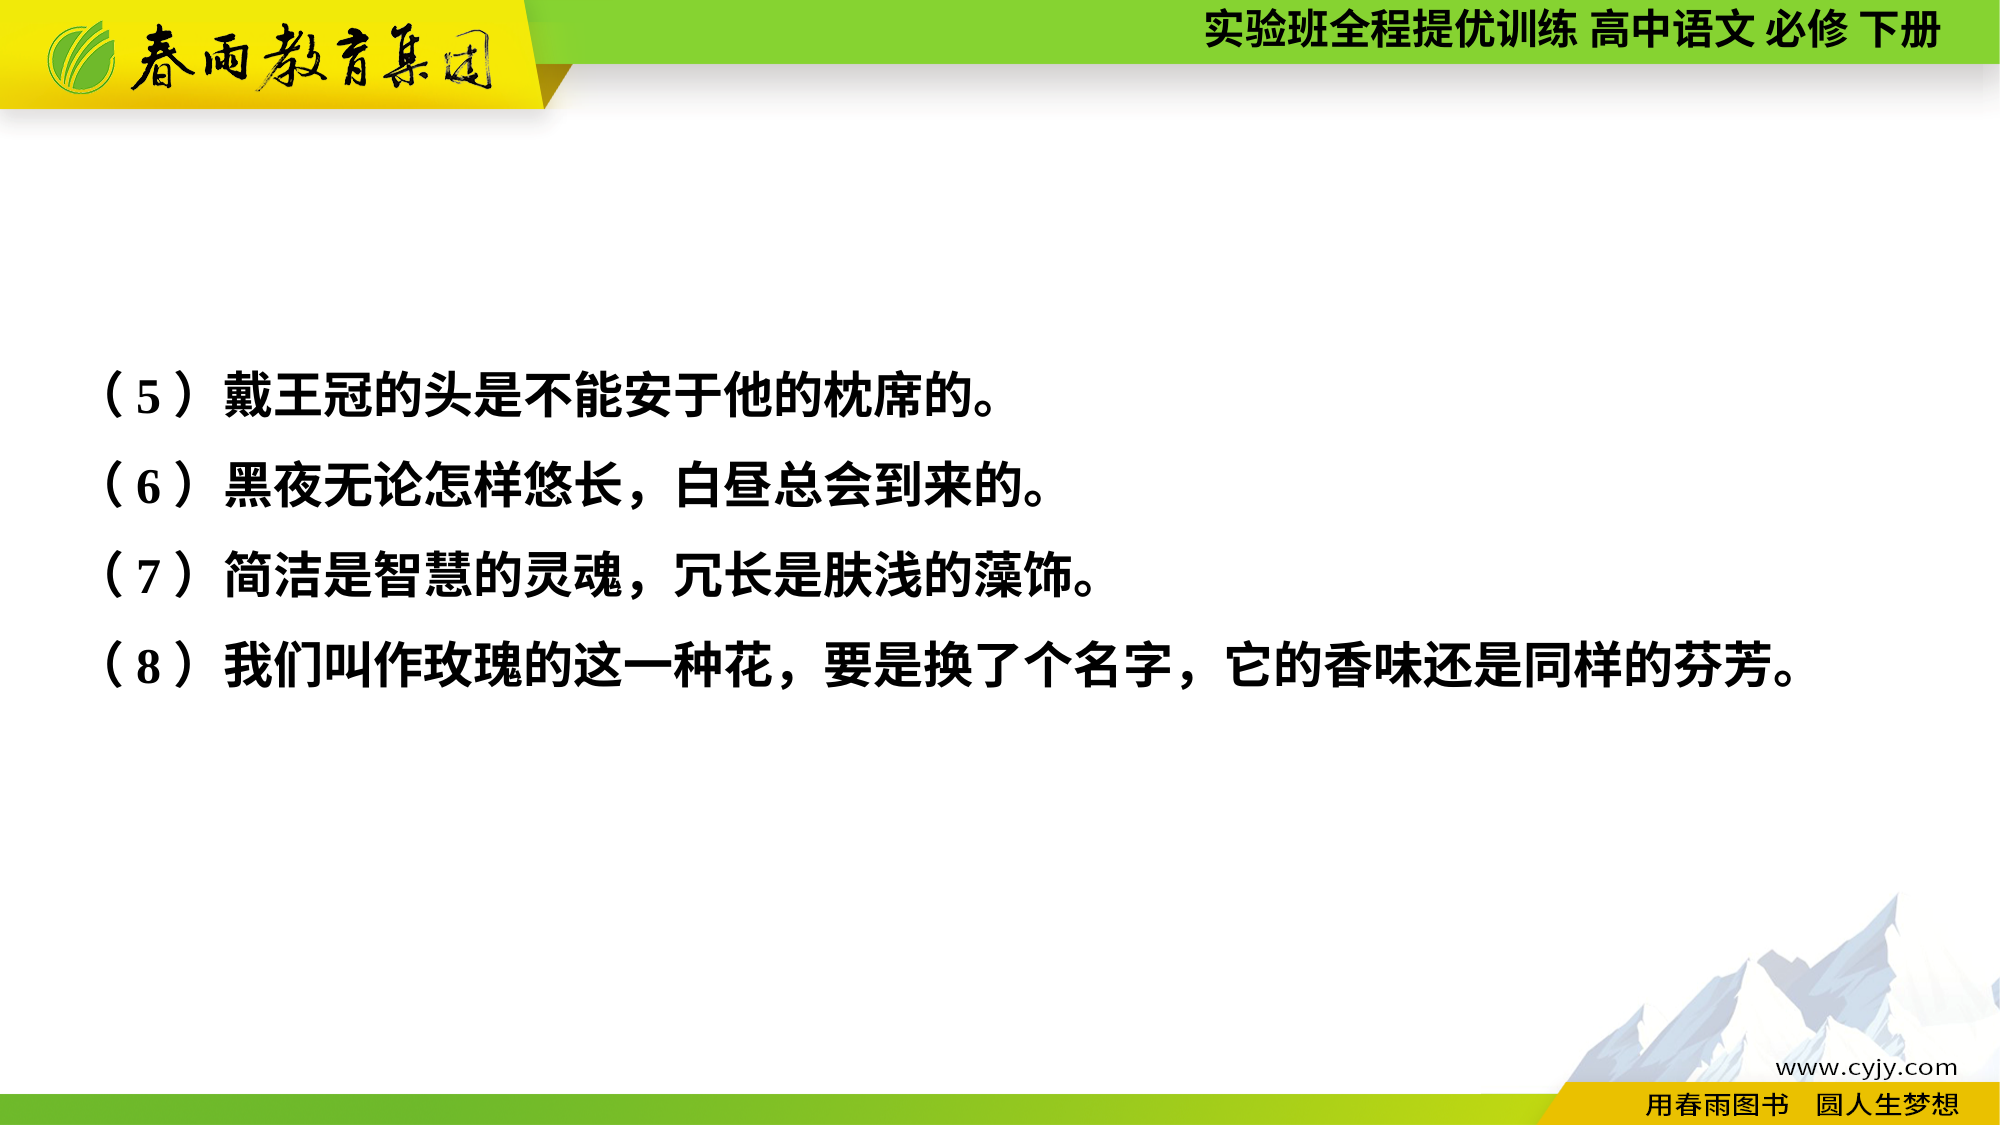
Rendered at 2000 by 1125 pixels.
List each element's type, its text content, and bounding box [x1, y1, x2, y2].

list （5）戴王冠的头是不能安于他的枕席的。 （6）黑夜无论怎样悠长，白昼总会到来的。 （7）简洁是智慧的灵魂，冗长是肤浅的藻饰。 （8）我们叫作玫瑰的这一种花，要是换了个名字，它的香味还是同样的芬芳。 [59, 326, 1944, 694]
picture [0, 0, 2000, 1125]
